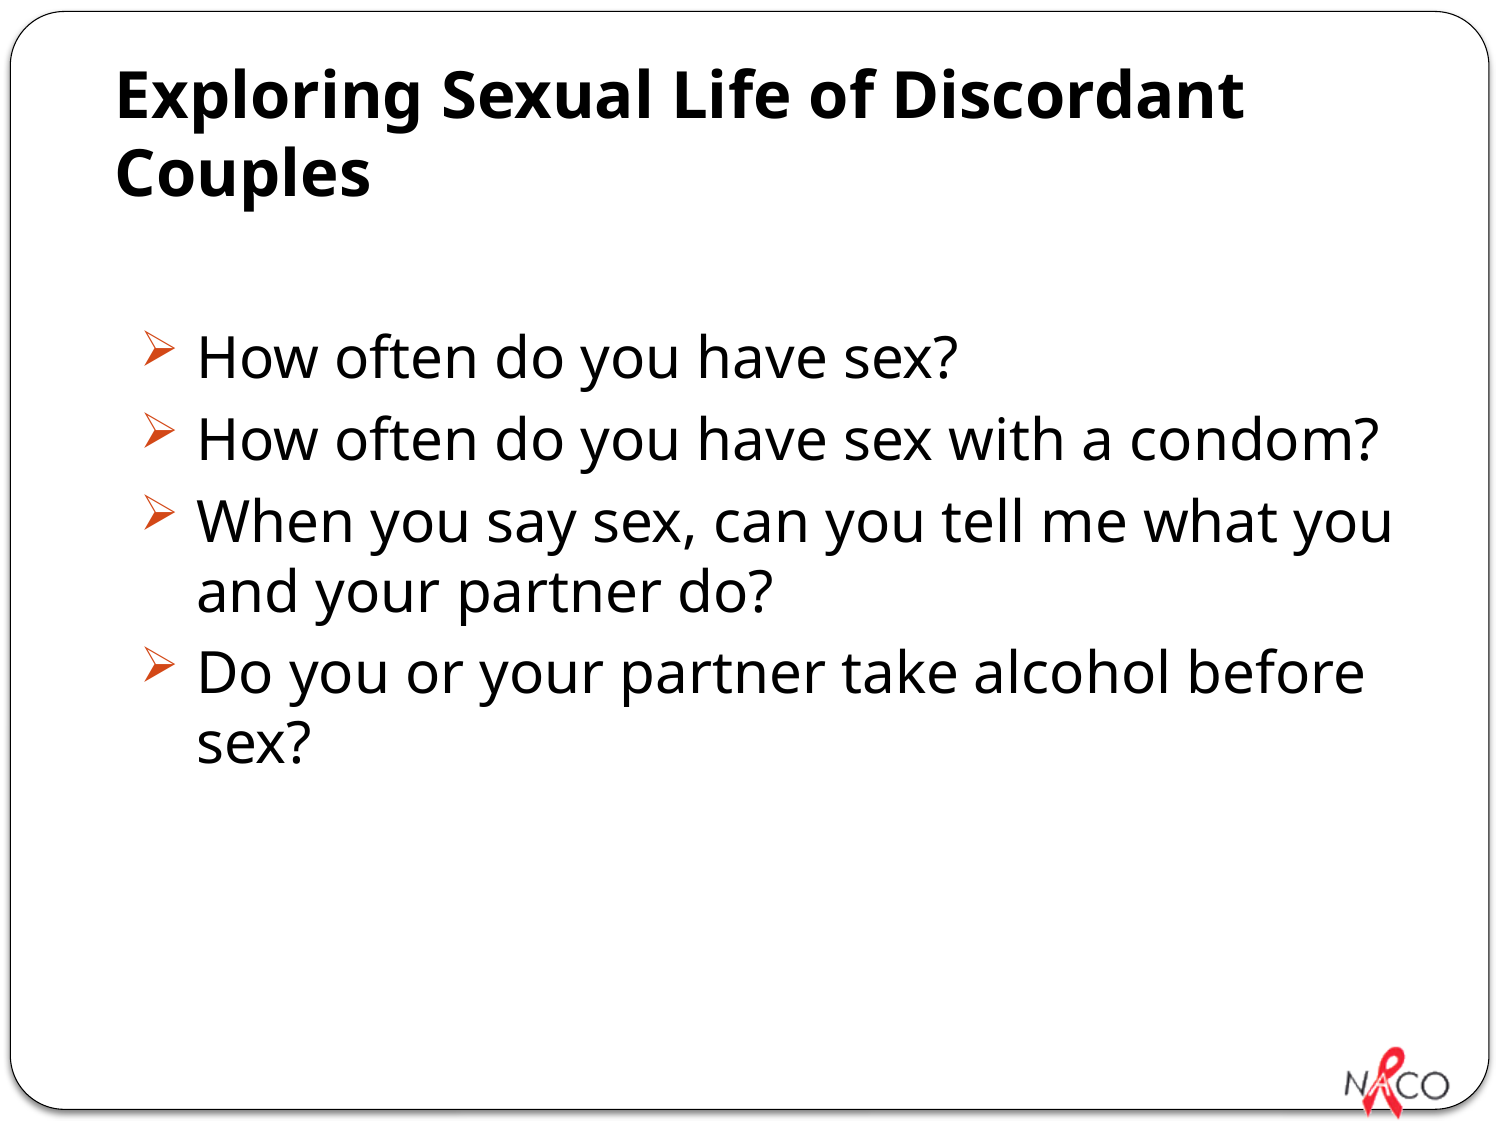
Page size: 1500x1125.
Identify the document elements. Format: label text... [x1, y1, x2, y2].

picture [1337, 1042, 1455, 1125]
list How often do you have sex? How often do you have sex with a condom? When you say sex, can you tell me what you and your partner do? Do you or your partner take alcohol before sex? [124, 312, 1426, 988]
title Exploring Sexual Life of Discordant Couples [99, 44, 1426, 226]
